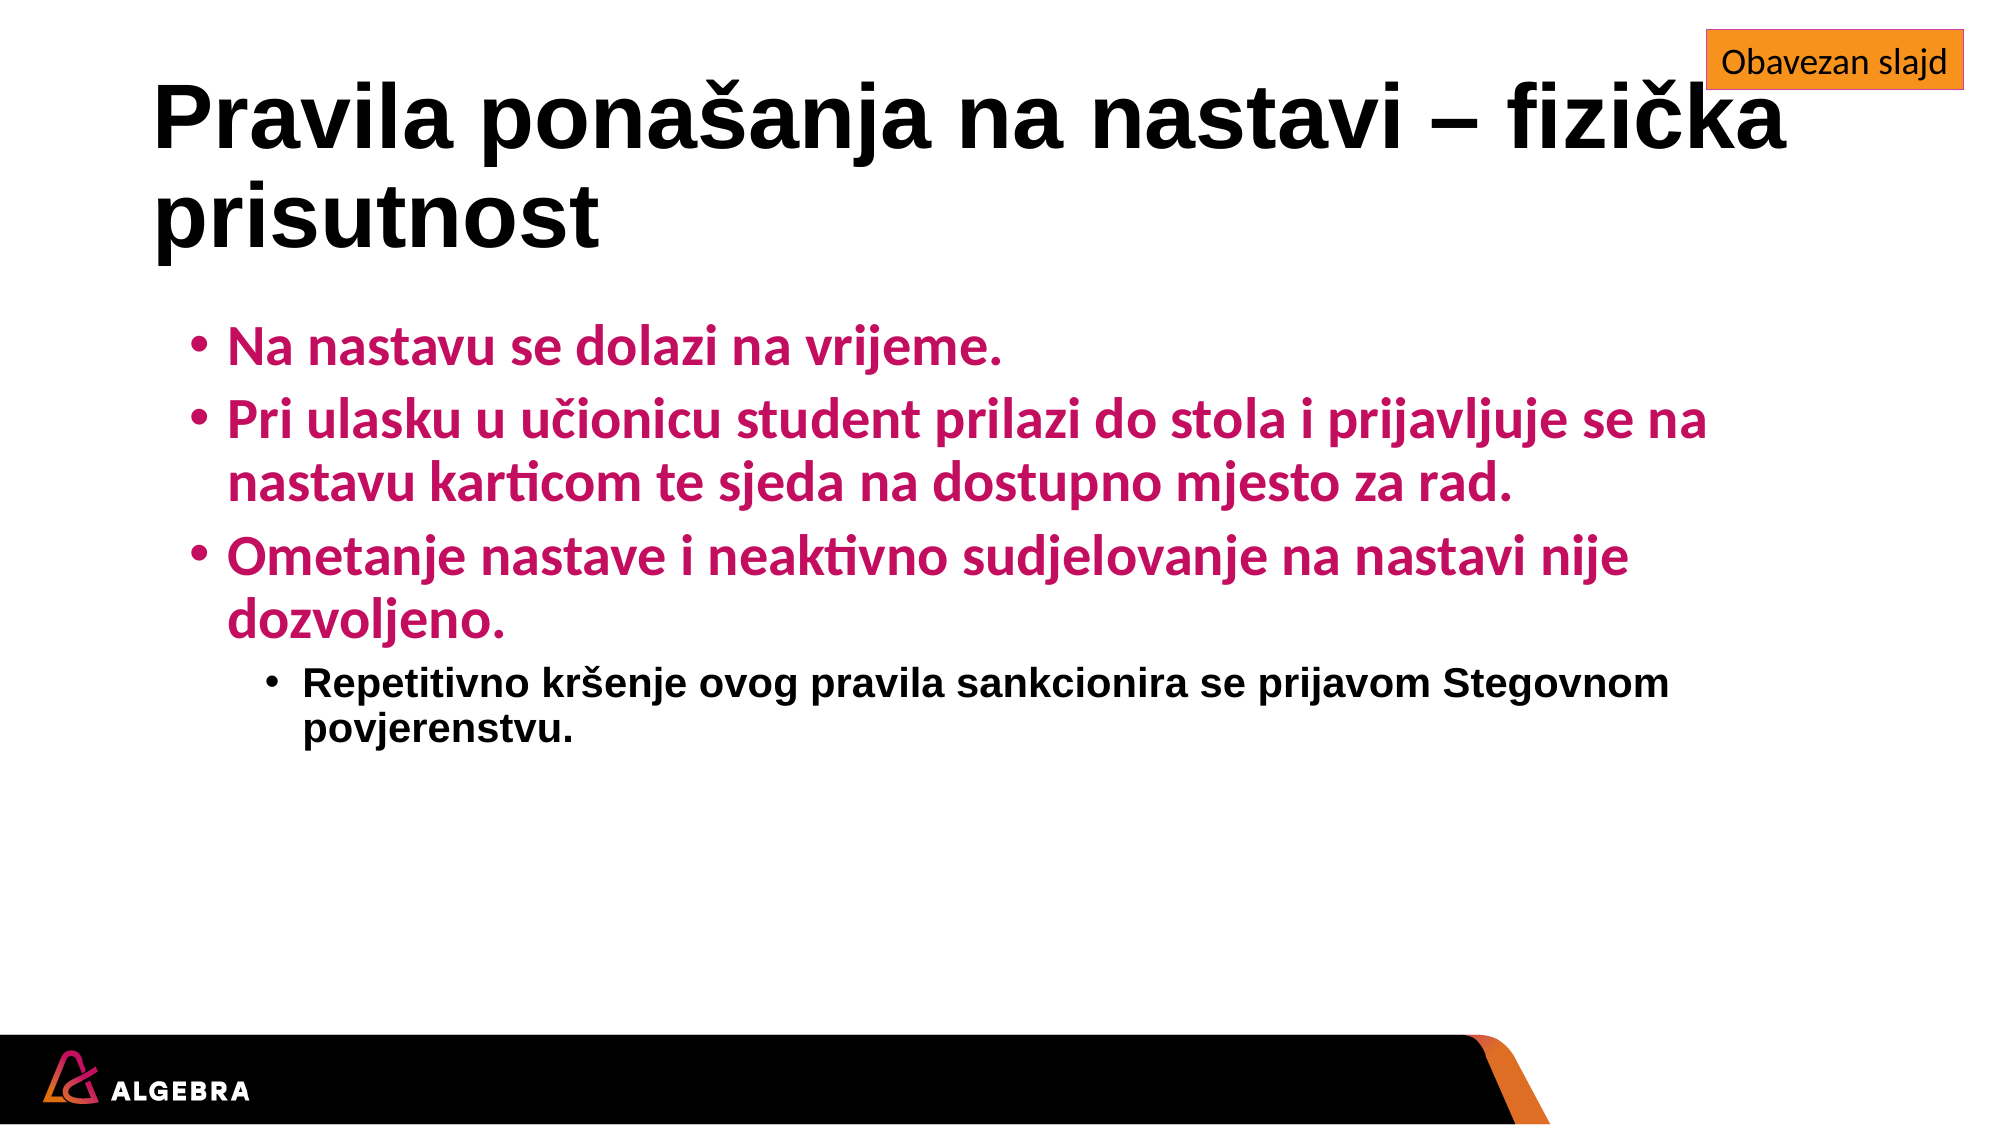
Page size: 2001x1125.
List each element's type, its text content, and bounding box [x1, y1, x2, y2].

title Pravila ponašanja na nastavi – fizička prisutnost [137, 59, 1863, 278]
picture [0, 1034, 1733, 1125]
list Na nastavu se dolazi na vrijeme. Pri ulasku u učionicu student prilazi do stola i prijavljuje se na nastavu karticom te sjeda na dostupno mjesto za rad. Ometanje nastave i neaktivno sudjelovanje na nastavi nije dozvoljeno. Repetitivno kršenje ovog pravila sankcionira se prijavom Stegovnom povjerenstvu. [137, 307, 1863, 988]
text_box Obavezan slajd [1706, 29, 1964, 90]
